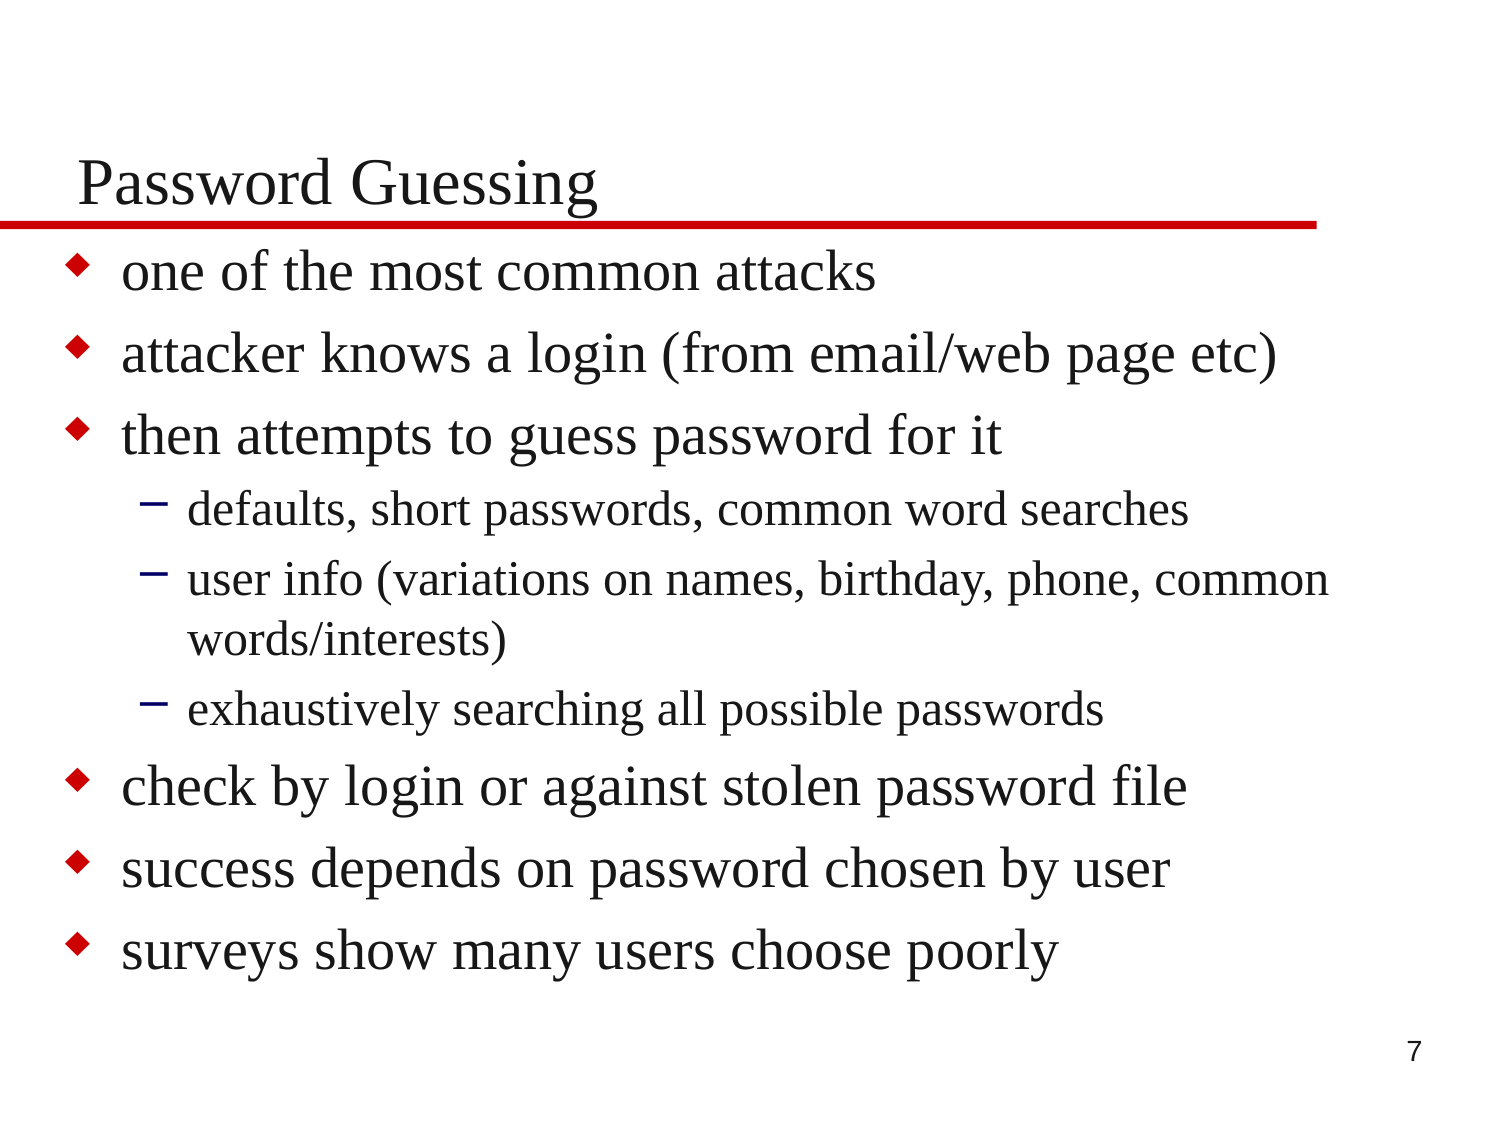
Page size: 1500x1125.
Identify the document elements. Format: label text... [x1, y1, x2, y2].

list one of the most common attacks attacker knows a login (from email/web page etc) then attempts to guess password for it defaults, short passwords, common word searches user info (variations on names, birthday, phone, common words/interests) exhaustively searching all possible passwords check by login or against stolen password file success depends on password chosen by user surveys show many users choose poorly [49, 224, 1438, 1088]
title Password Guessing [62, 43, 1338, 224]
slide_number 7 [1125, 1012, 1438, 1088]
